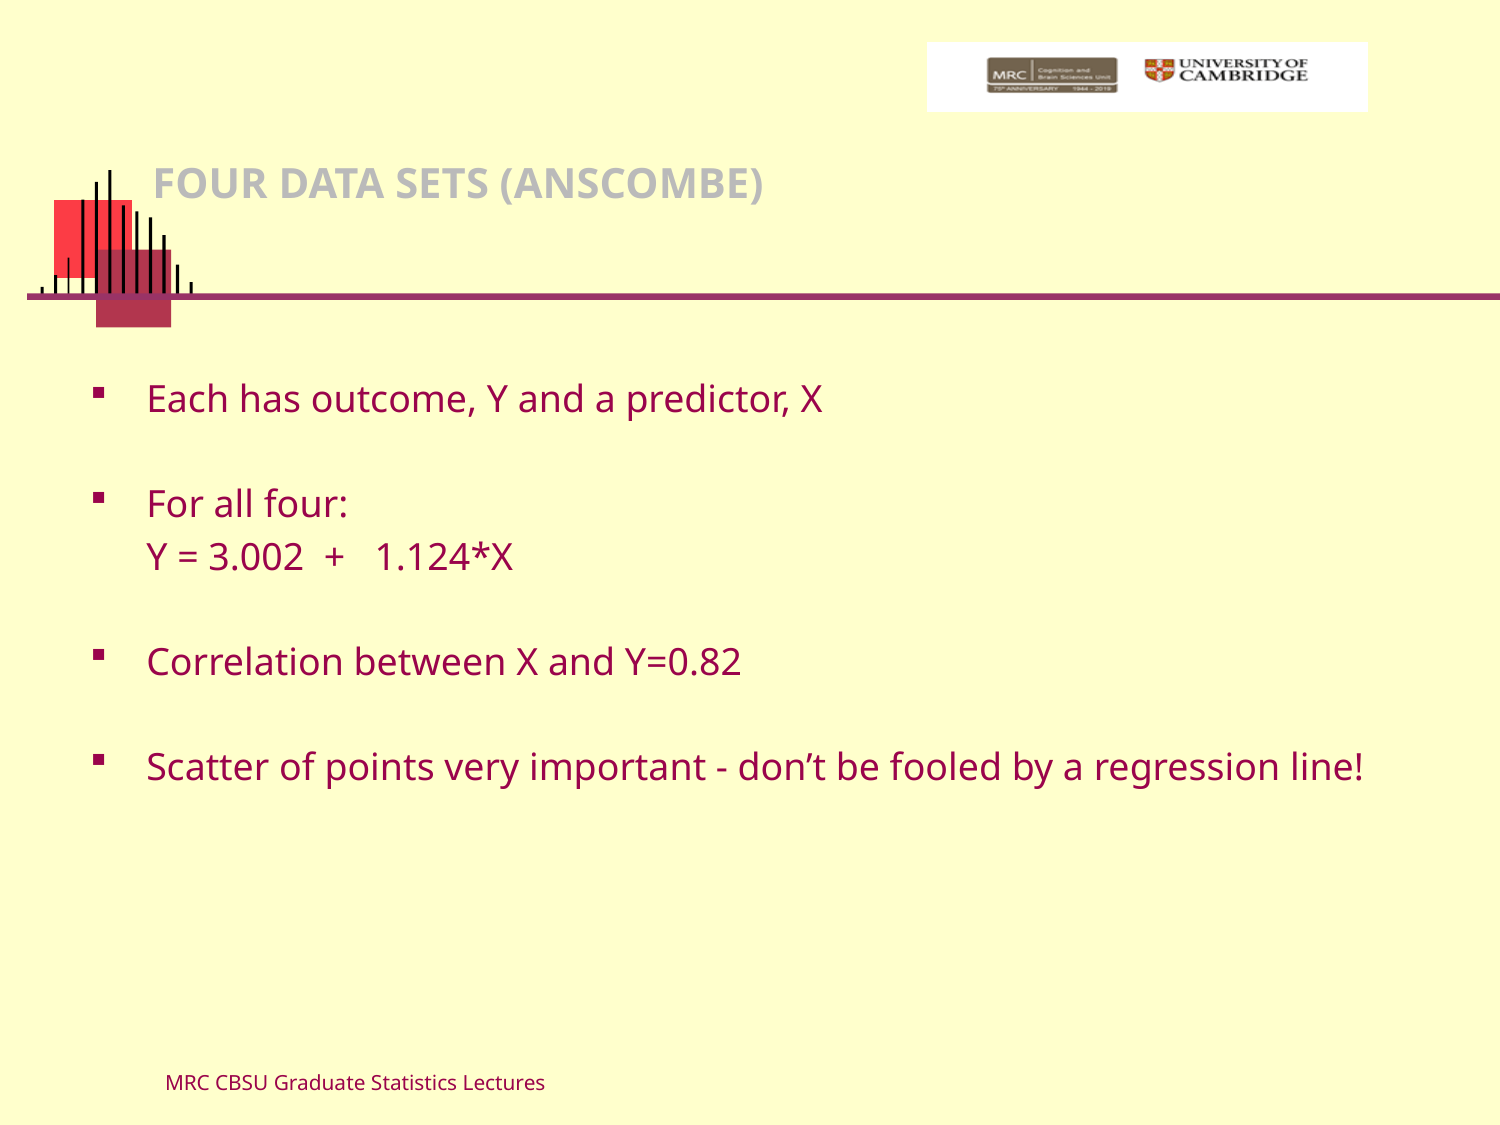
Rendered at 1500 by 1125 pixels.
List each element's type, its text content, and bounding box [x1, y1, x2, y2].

picture [927, 42, 1368, 112]
list Each has outcome, Y and a predictor, X For all four: Y = 3.002 + 1.124*X Correlation between X and Y=0.82 Scatter of points very important - don’t be fooled by a regression line! [75, 262, 1425, 1038]
footer MRC CBSU Graduate Statistics Lectures [149, 1062, 988, 1101]
title FOUR DATA SETS (ANSCOMBE) [137, 137, 988, 233]
